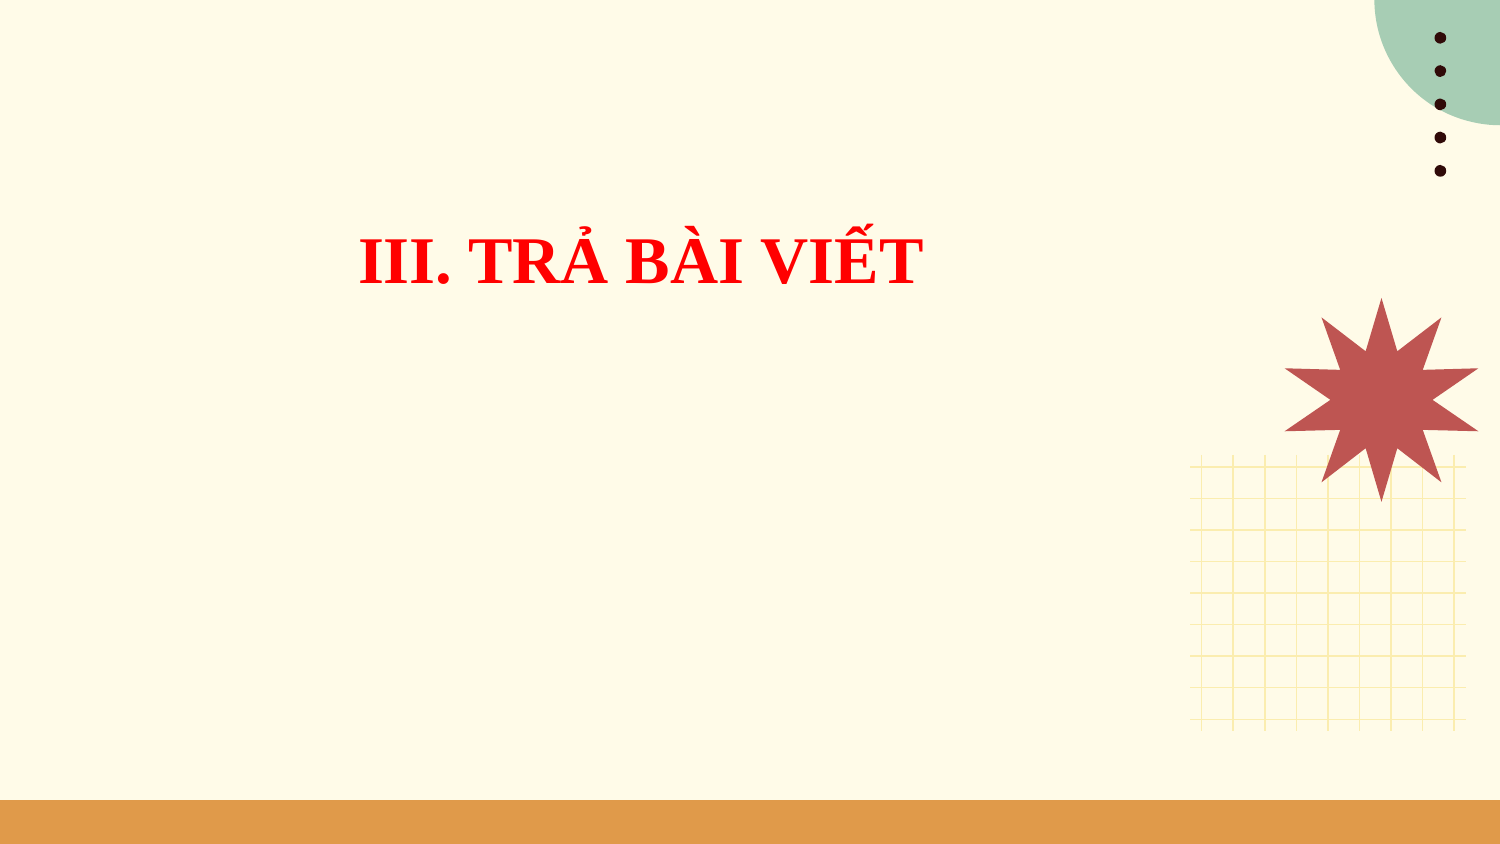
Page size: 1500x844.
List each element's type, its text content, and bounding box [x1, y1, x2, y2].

title III. TRẢ BÀI VIẾT [343, 202, 1500, 300]
text_box [1284, 297, 1479, 453]
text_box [1189, 454, 1467, 732]
